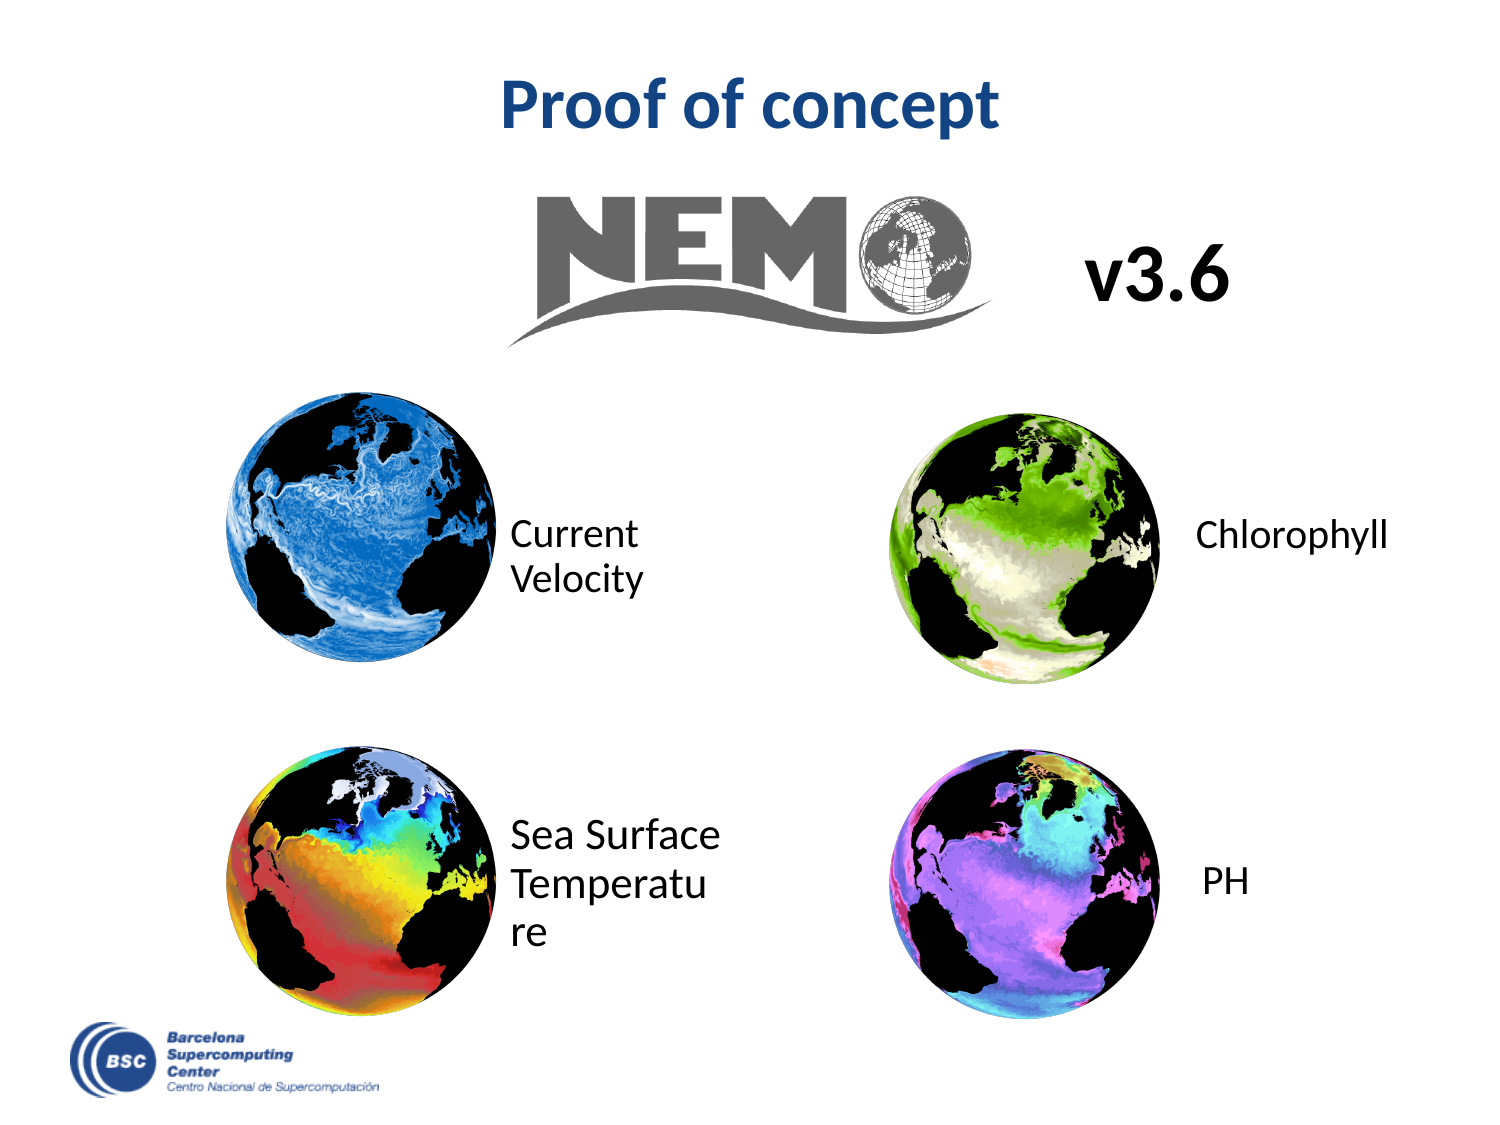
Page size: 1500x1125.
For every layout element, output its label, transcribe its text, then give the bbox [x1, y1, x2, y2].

picture [213, 379, 509, 675]
text_box Sea Surface Temperature [509, 780, 752, 988]
picture [876, 400, 1173, 697]
text_box PH [1178, 777, 1443, 985]
text_box Chlorophyll [1173, 431, 1437, 639]
text_box Current Velocity [509, 453, 752, 661]
list v3.6 [1060, 171, 1325, 379]
picture [876, 736, 1173, 1032]
picture [507, 195, 993, 348]
title Proof of concept [76, 35, 1427, 174]
picture [70, 733, 509, 1098]
